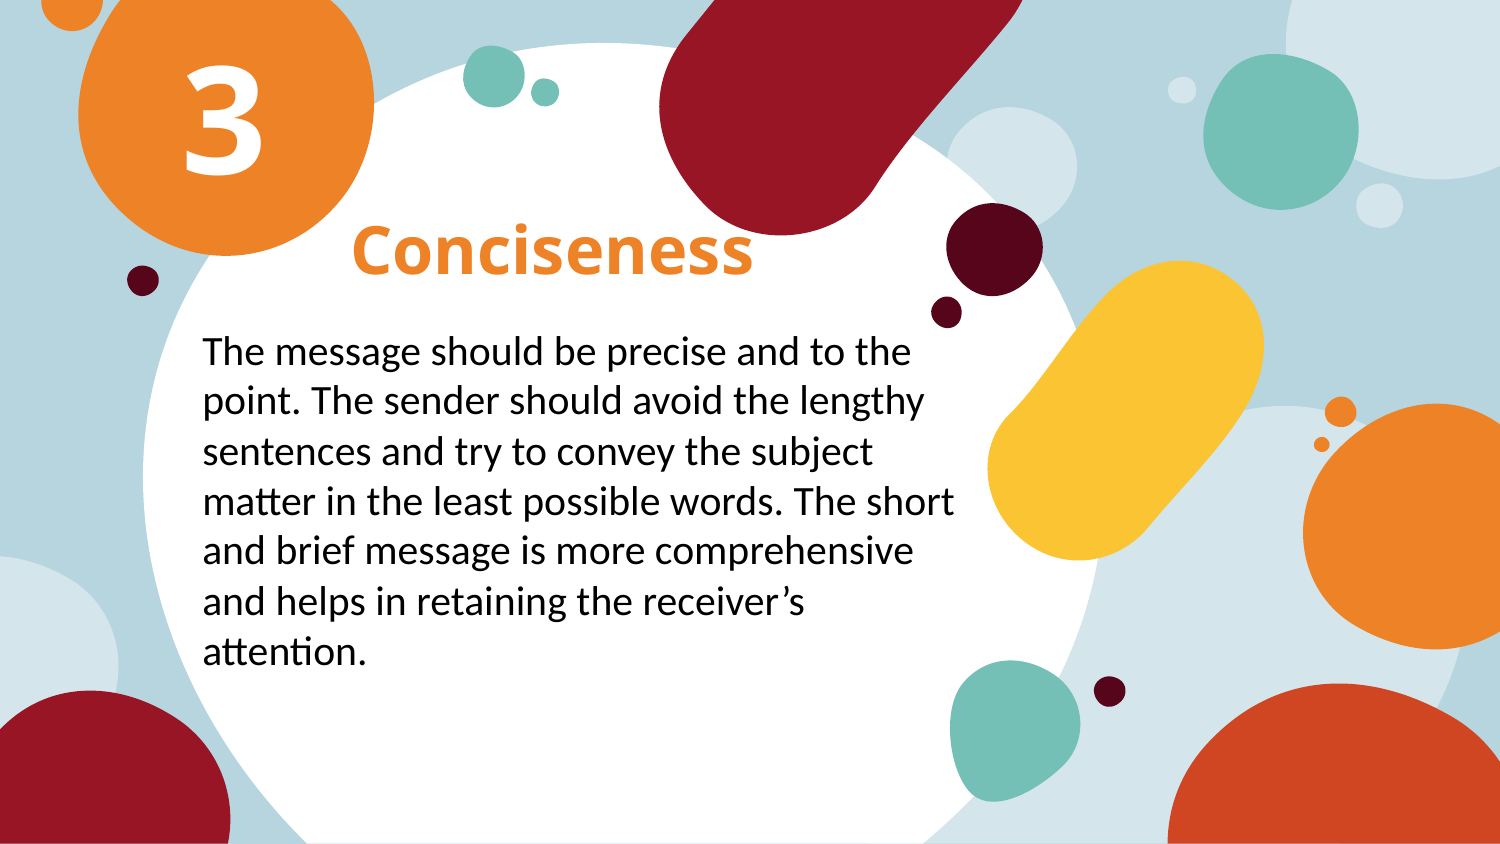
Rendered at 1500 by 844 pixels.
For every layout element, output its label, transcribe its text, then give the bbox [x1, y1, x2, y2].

text_box The message should be precise and to the point. The sender should avoid the lengthy sentences and try to convey the subject matter in the least possible words. The short and brief message is more comprehensive and helps in retaining the receiver’s attention. [187, 315, 988, 681]
title Conciseness [350, 171, 777, 288]
text_box 3 [78, 0, 371, 230]
